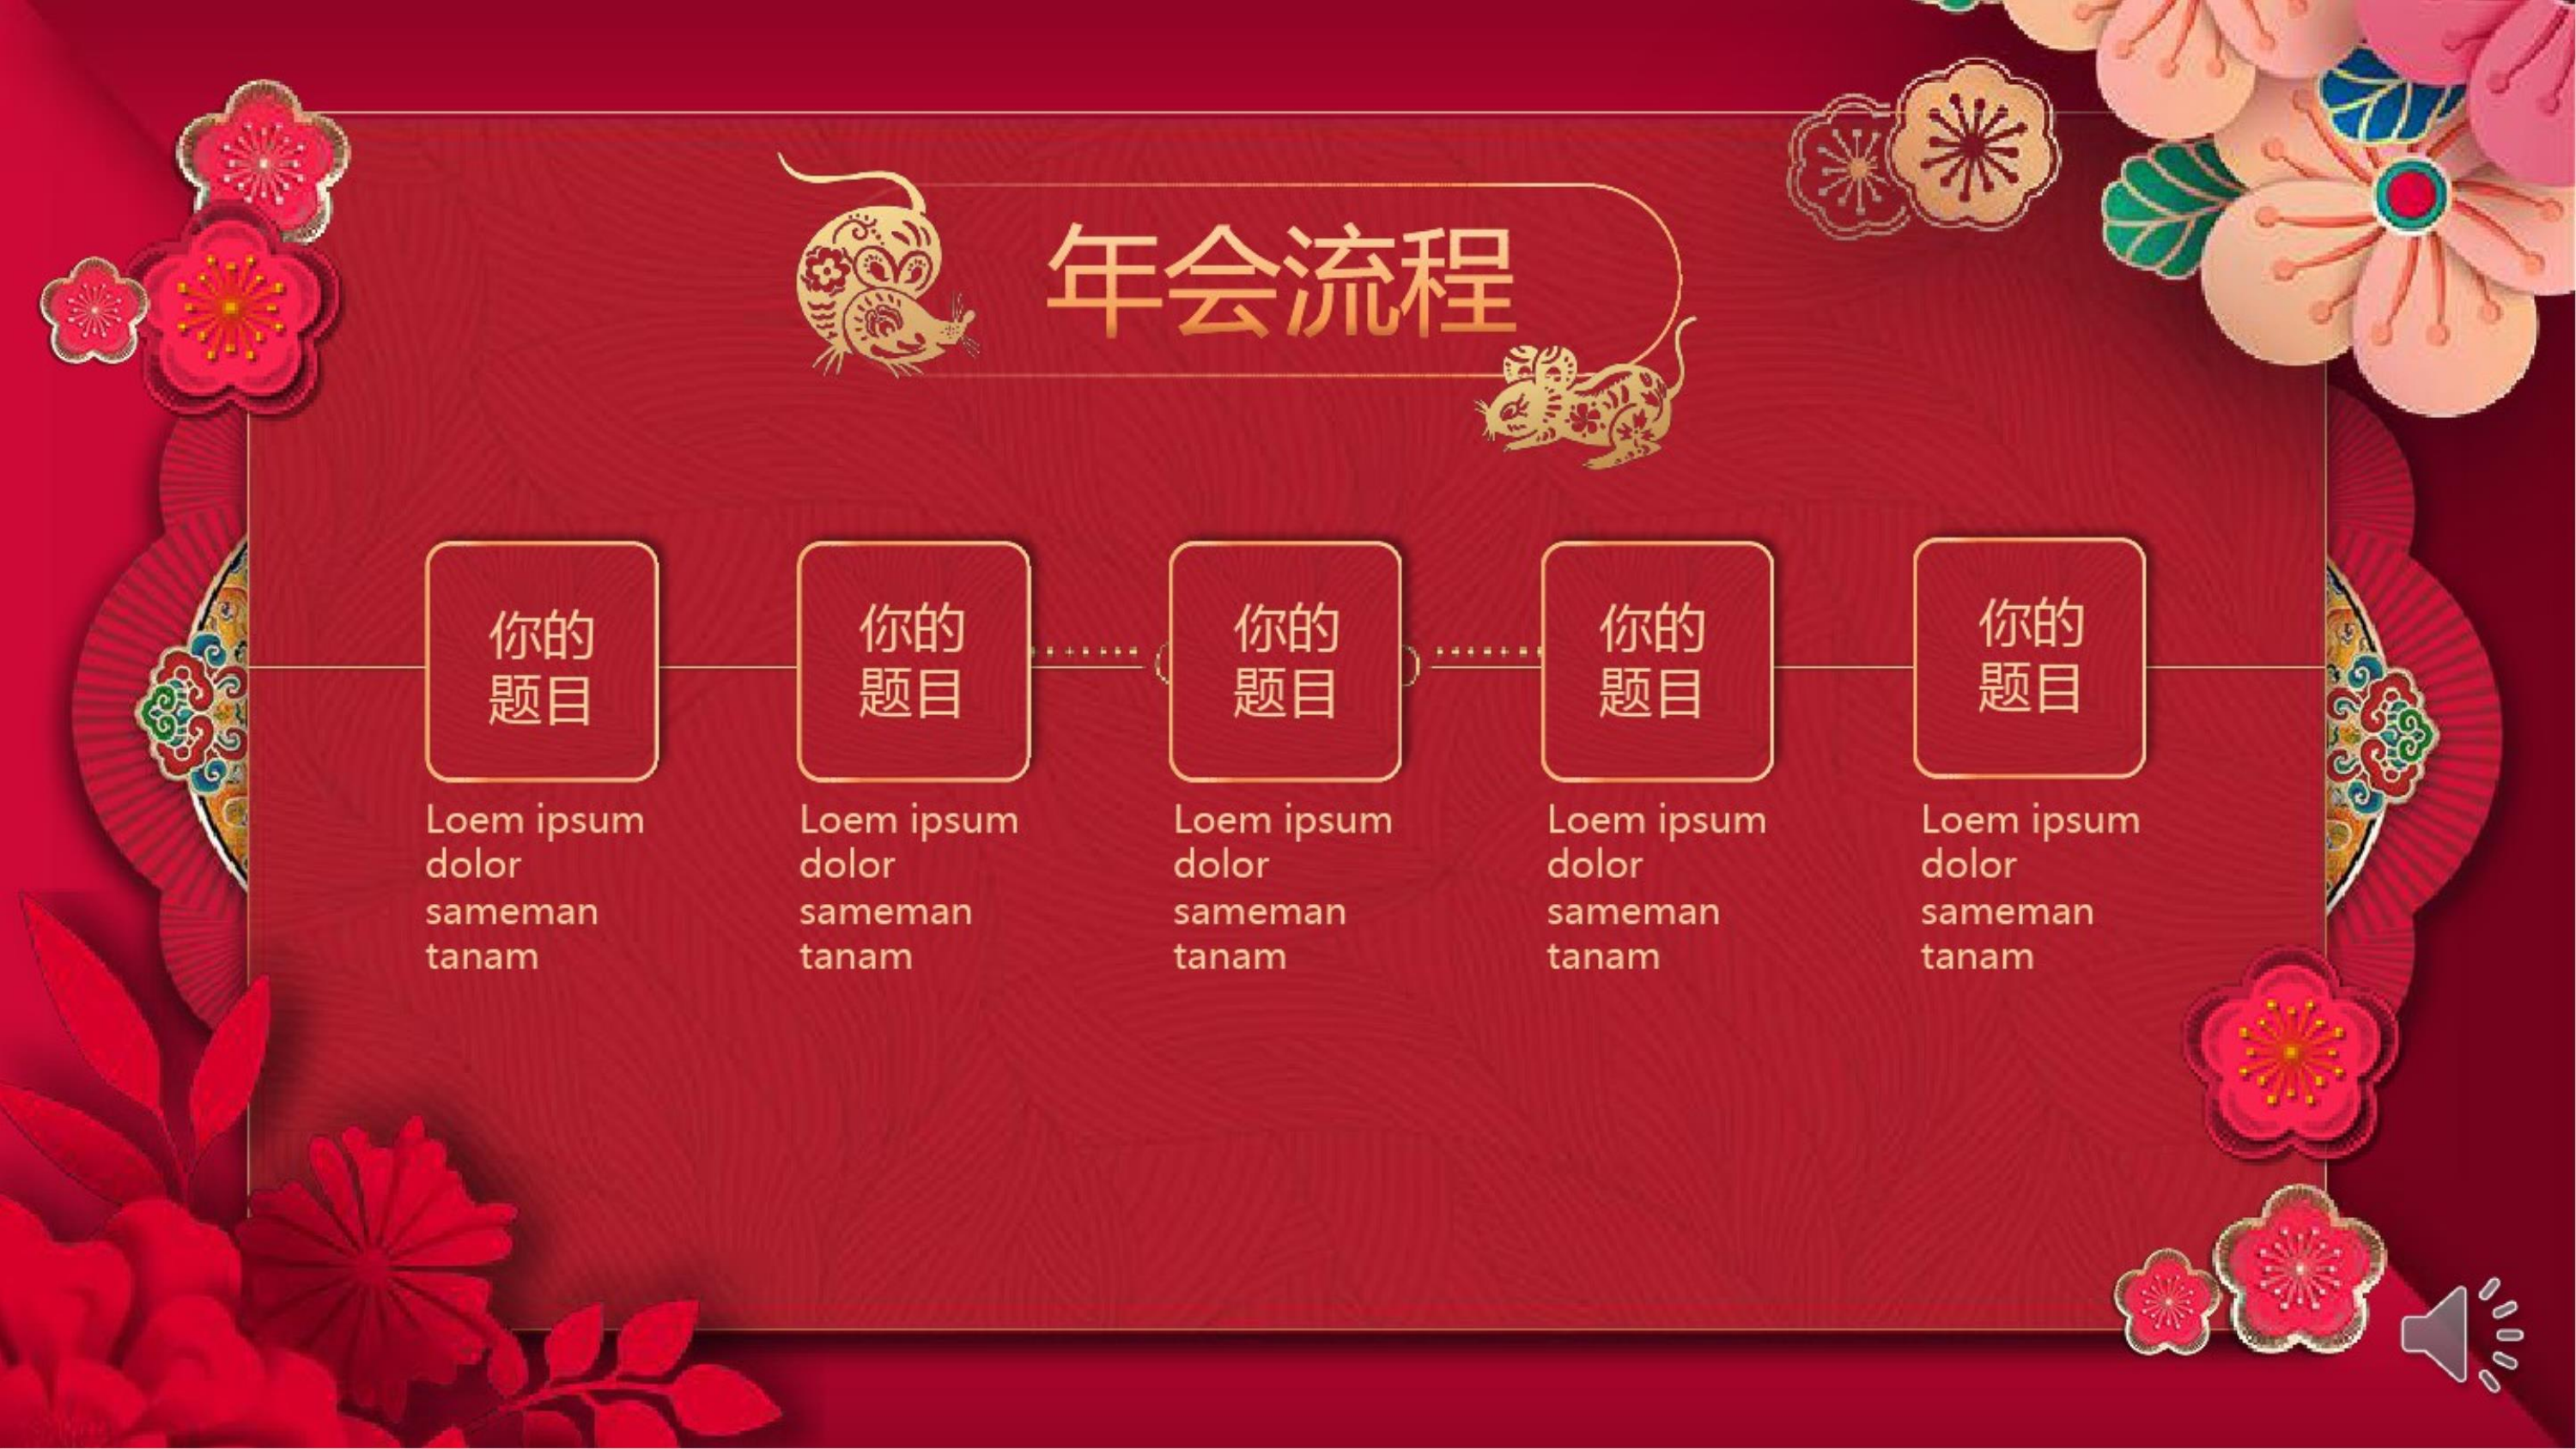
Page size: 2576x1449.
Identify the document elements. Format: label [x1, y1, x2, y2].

text_box [0, 0, 2576, 1449]
